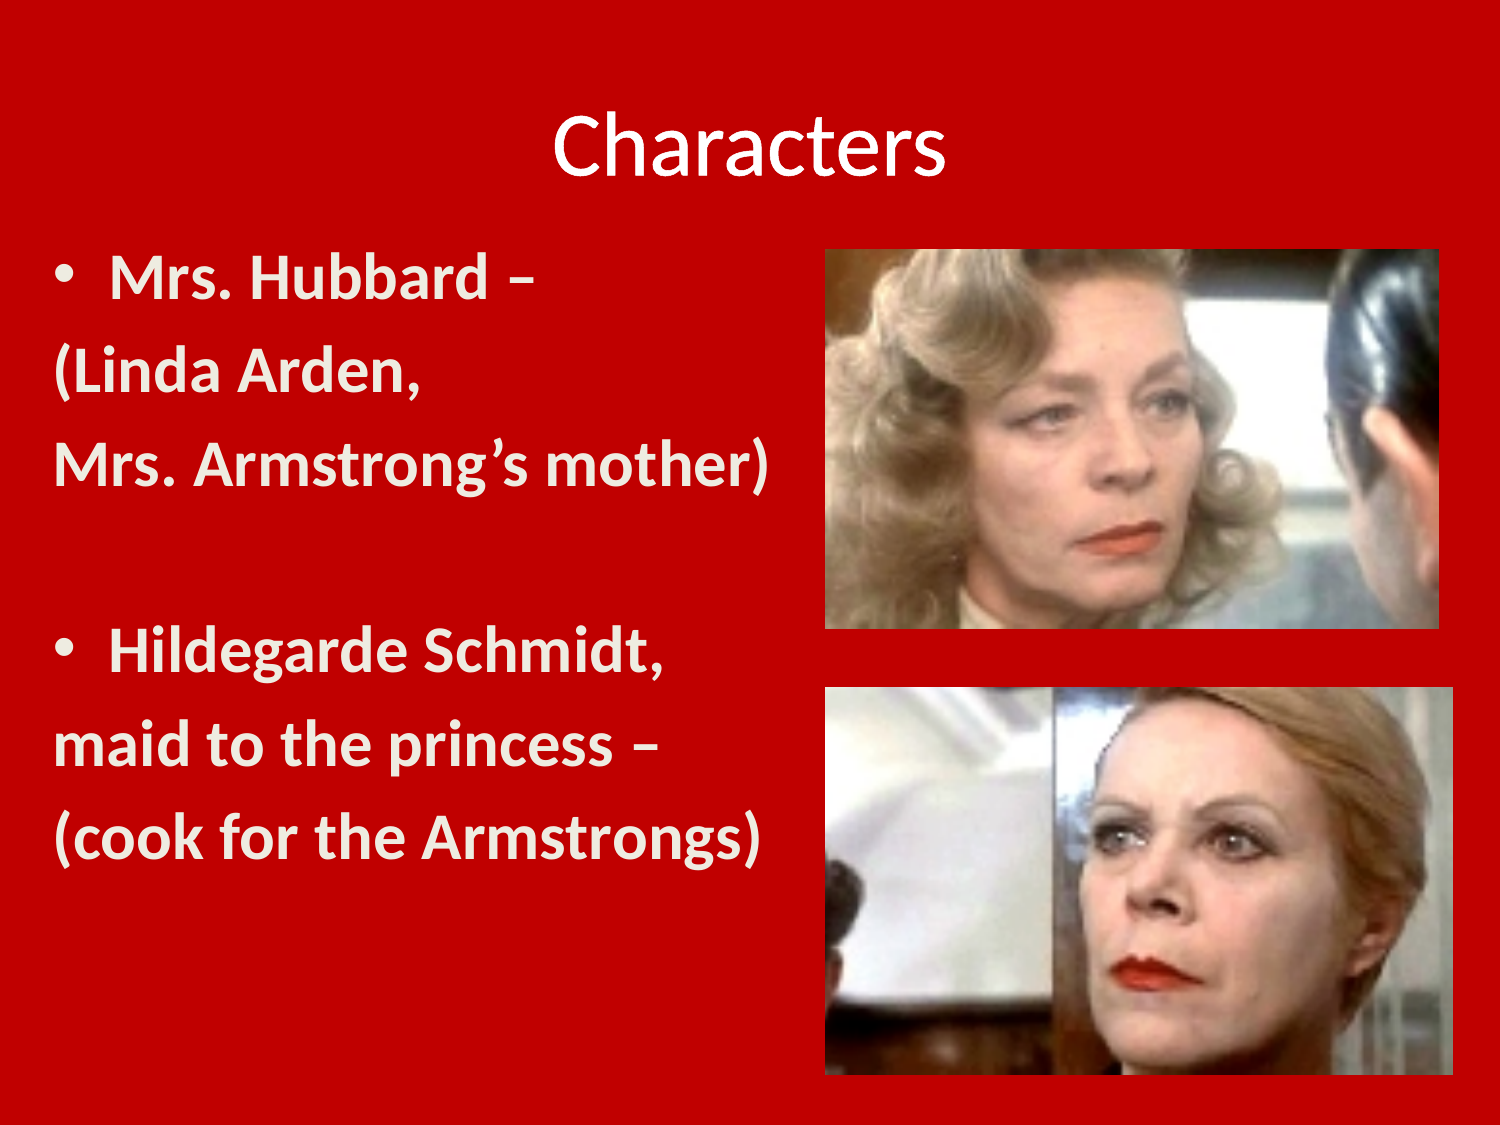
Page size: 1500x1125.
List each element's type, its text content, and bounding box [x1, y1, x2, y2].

list Mrs. Hubbard – (Linda Arden, Mrs. Armstrong’s mother) Hildegarde Schmidt, maid to the princess – (cook for the Armstrongs) [37, 224, 1425, 1088]
picture [824, 687, 1453, 1076]
title Characters [75, 45, 1425, 224]
picture [824, 249, 1439, 630]
